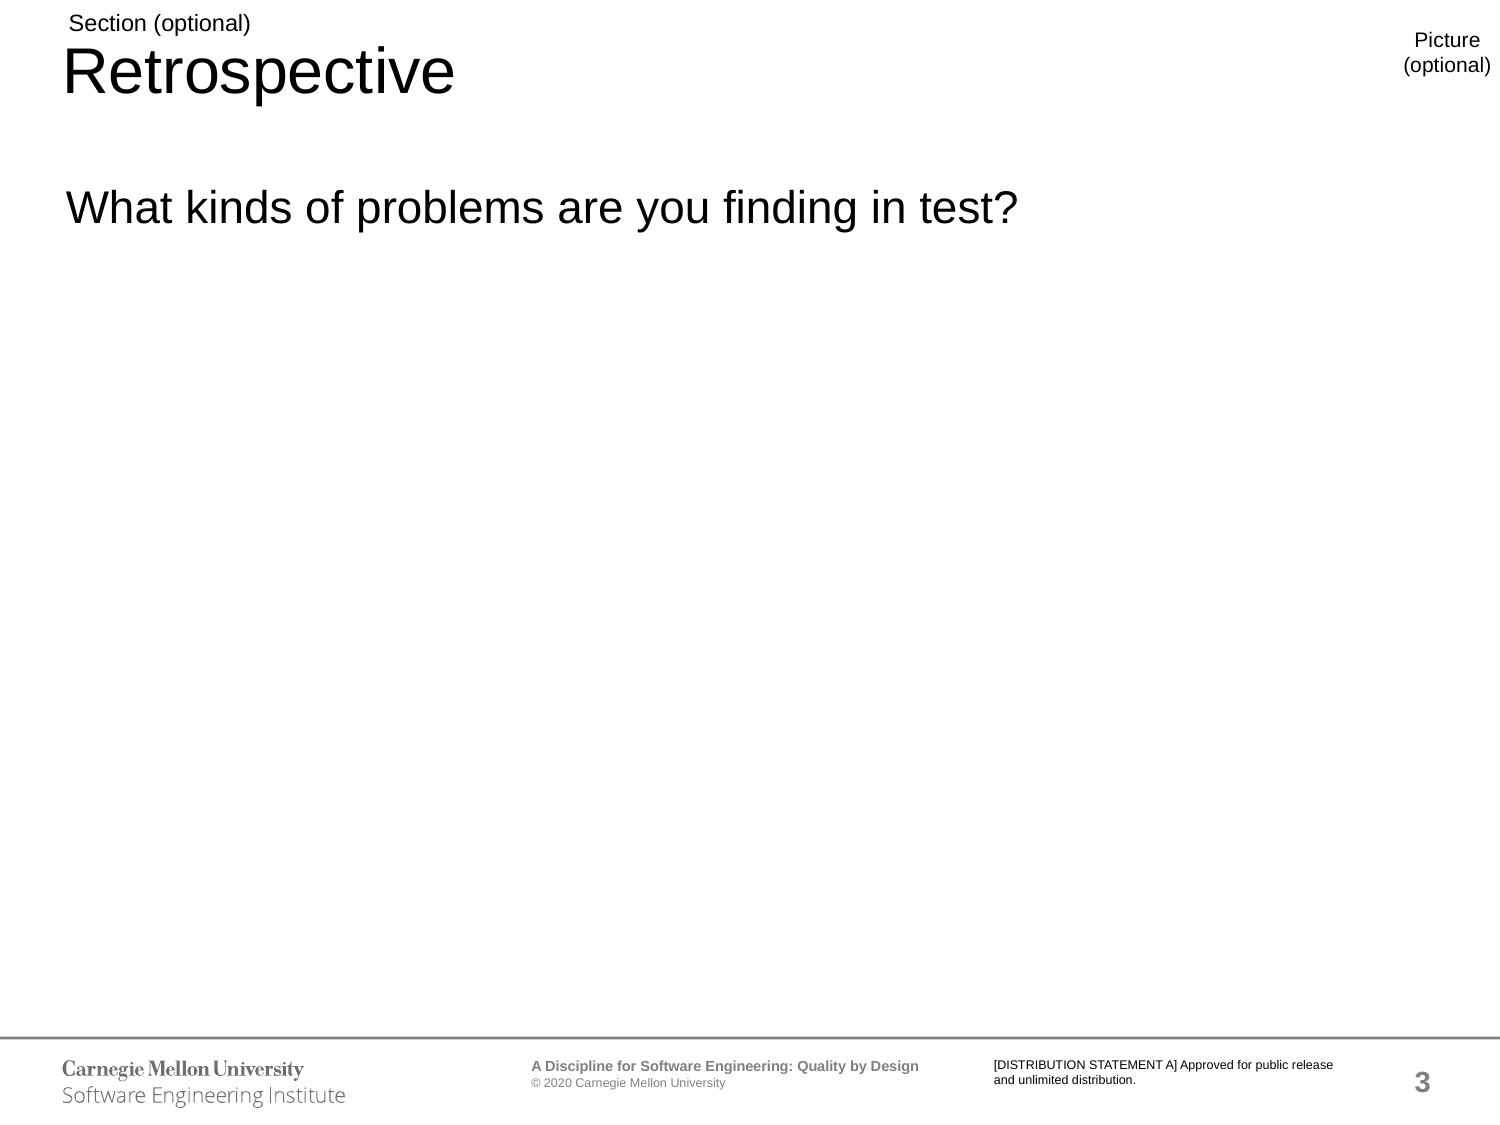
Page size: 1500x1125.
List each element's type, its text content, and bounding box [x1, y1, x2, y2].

title Retrospective [62, 37, 1338, 182]
list What kinds of problems are you finding in test? [65, 177, 1431, 1000]
